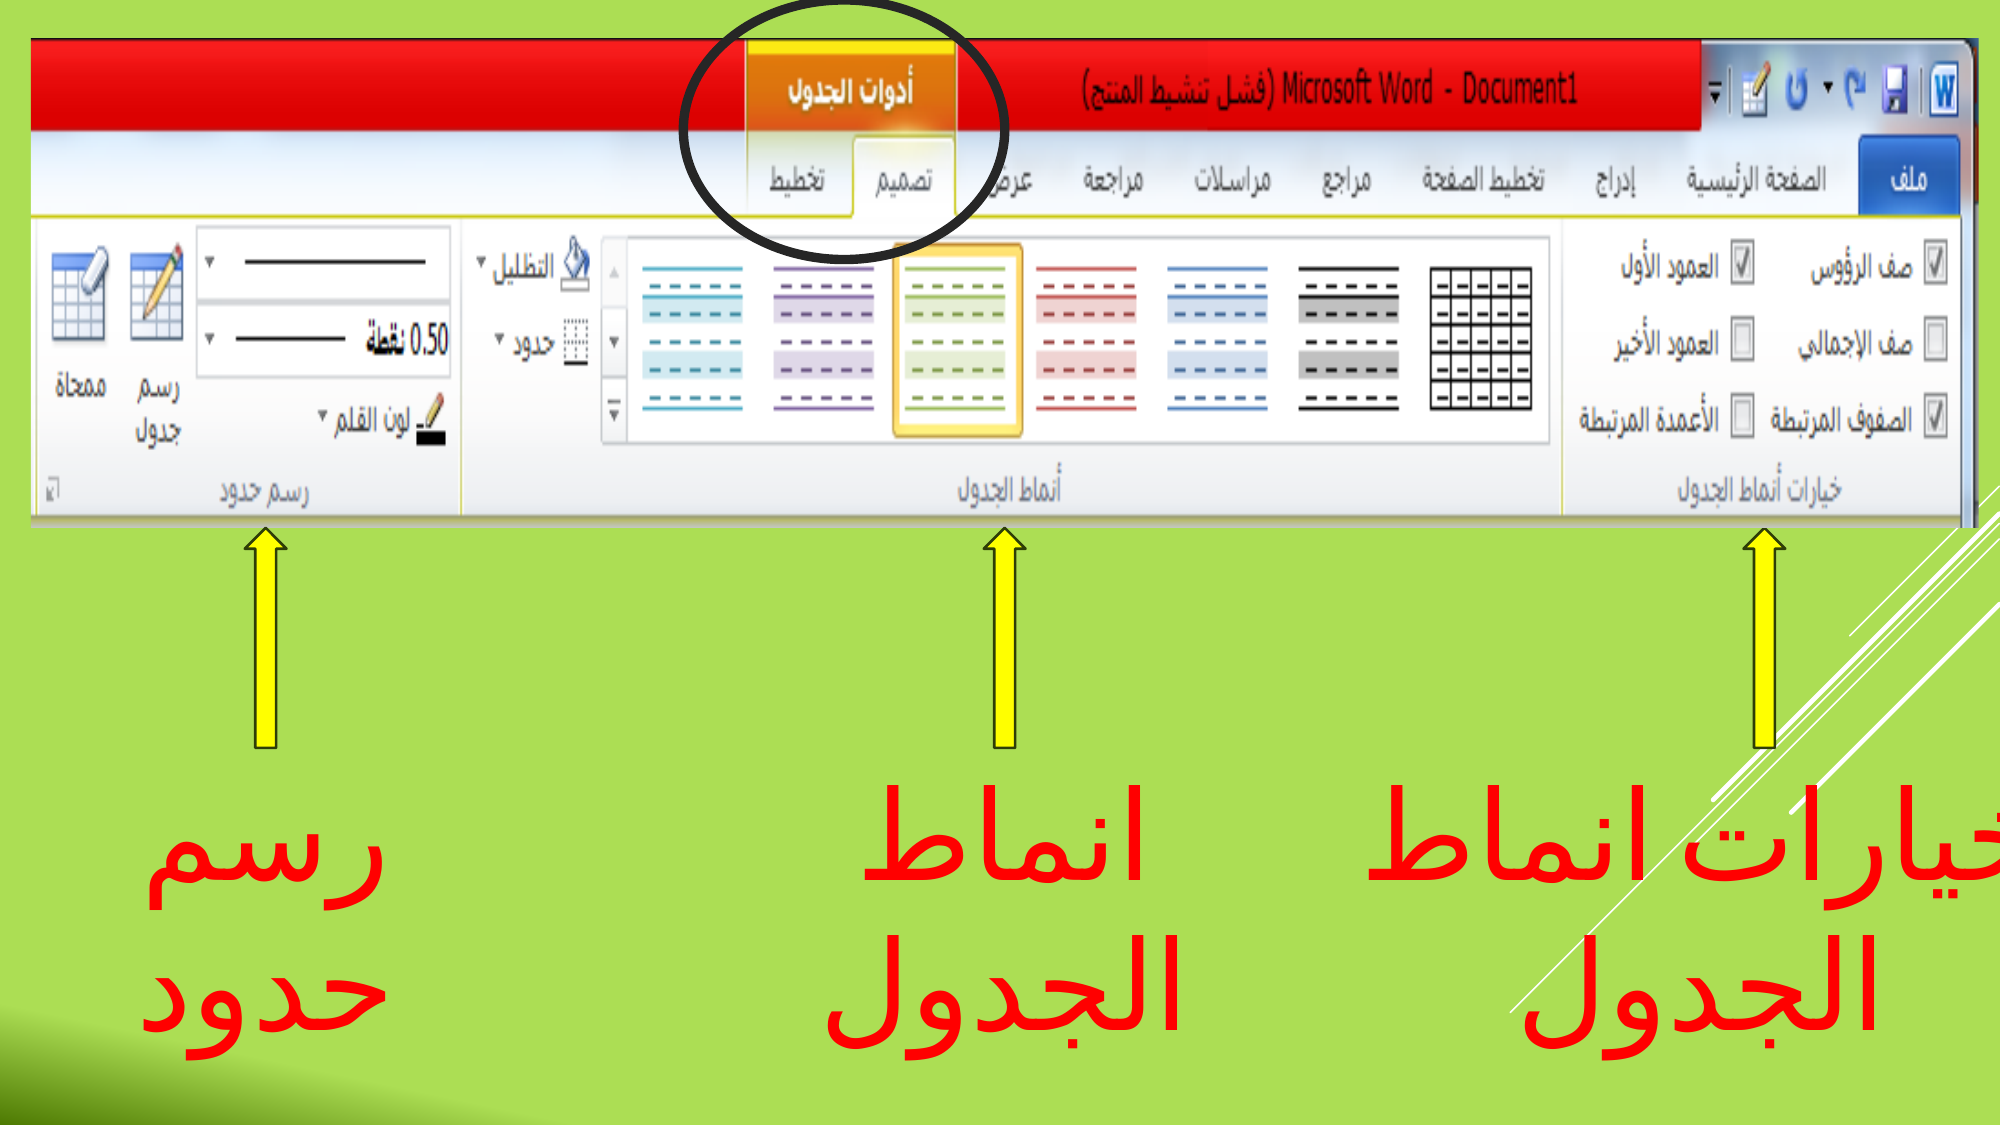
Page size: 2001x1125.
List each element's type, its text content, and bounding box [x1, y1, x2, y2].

text_box انماط الجدول [706, 747, 1304, 1063]
text_box [982, 528, 1027, 747]
text_box [729, 0, 959, 37]
text_box رسم حدود [76, 748, 455, 1063]
text_box [1742, 528, 1787, 747]
text_box [243, 528, 288, 748]
picture [30, 37, 1979, 528]
text_box خيارات انماط الجدول [1336, 747, 2000, 1063]
